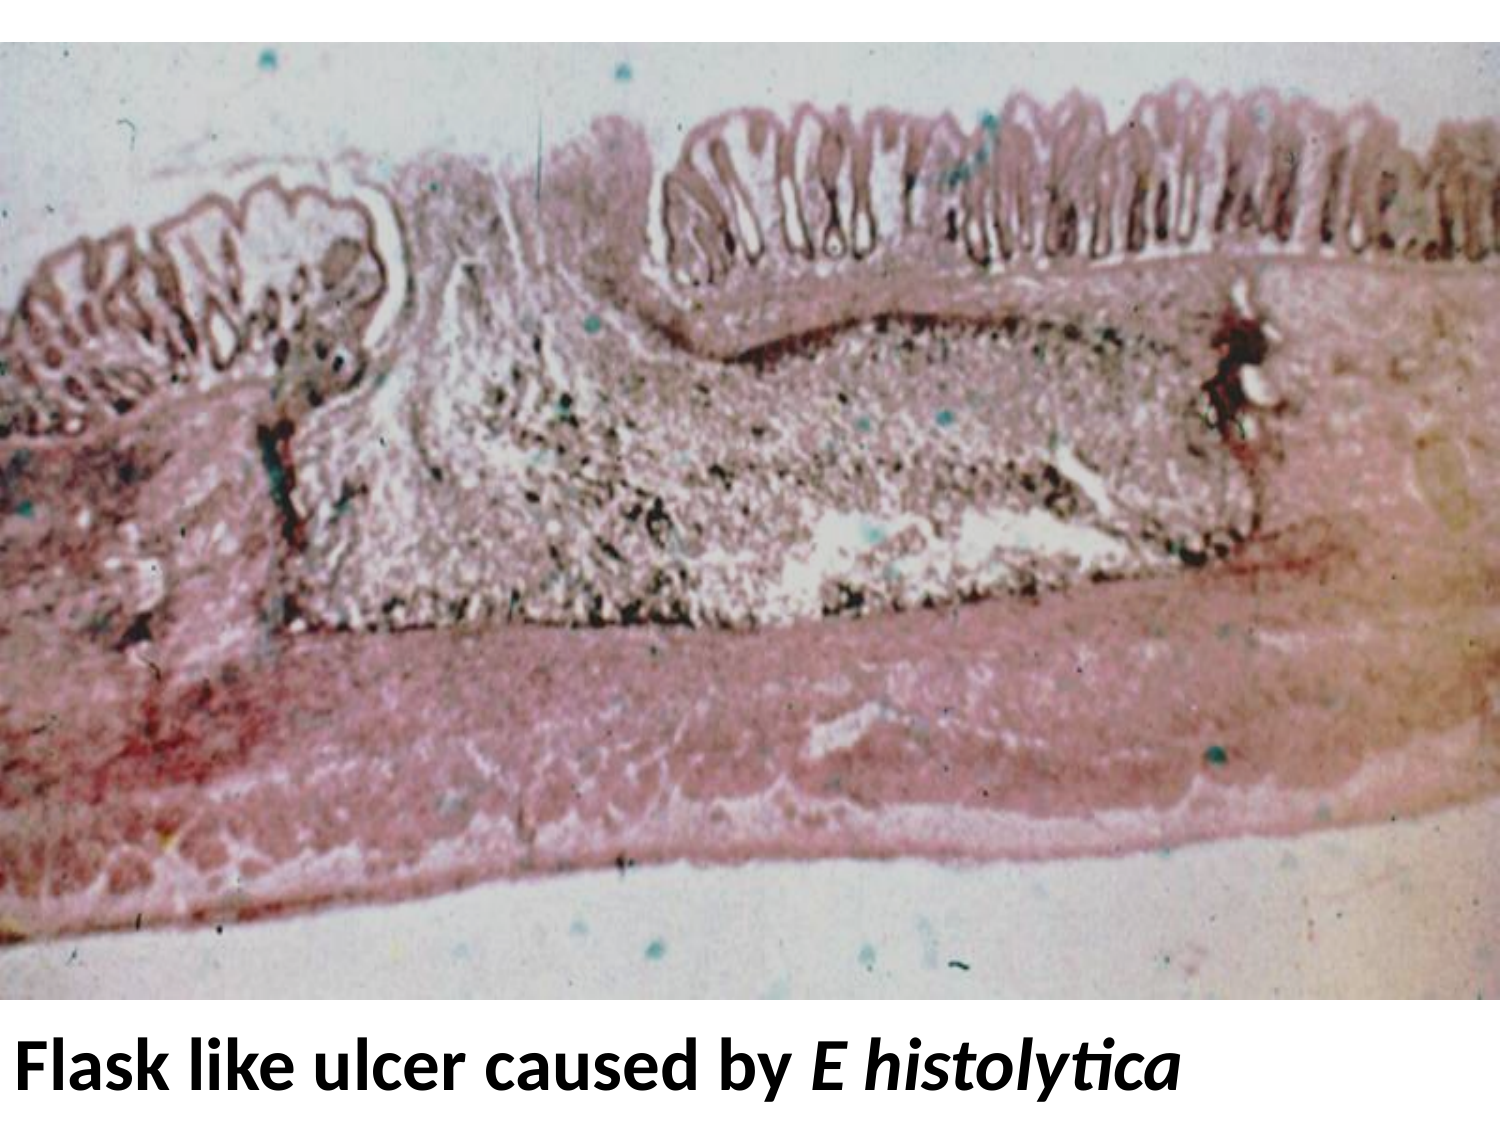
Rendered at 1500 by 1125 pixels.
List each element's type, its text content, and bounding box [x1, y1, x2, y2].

picture [0, 42, 1500, 1000]
text_box Flask like ulcer caused by E histolytica [0, 1007, 1500, 1113]
